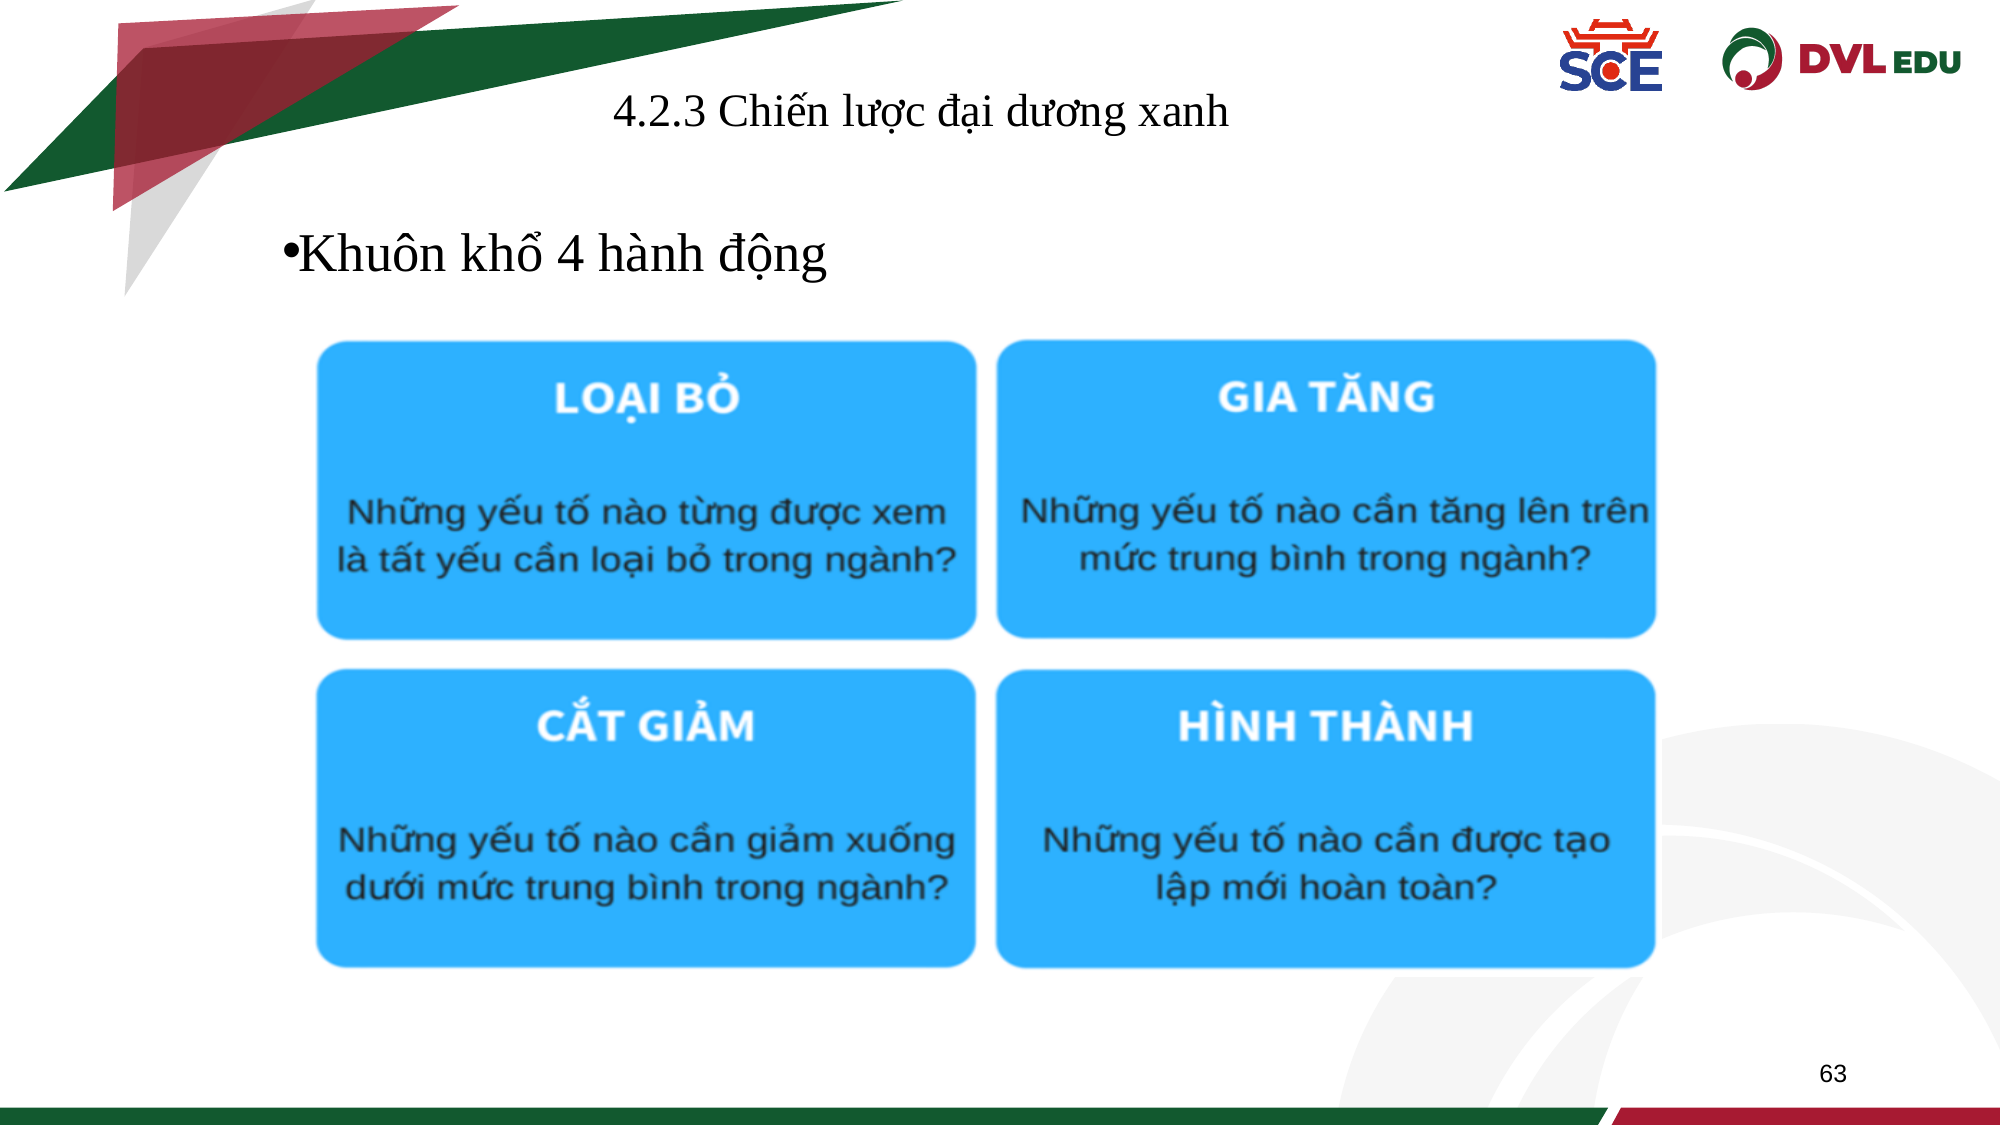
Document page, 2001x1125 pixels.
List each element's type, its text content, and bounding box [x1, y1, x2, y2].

title 4.2.3 Chiến lược đại dương xanh [598, 78, 1513, 144]
text_box 63 [1412, 1042, 1863, 1103]
picture [1559, 19, 1667, 91]
picture [1722, 27, 1961, 91]
picture [310, 327, 1662, 977]
list Khuôn khổ 4 hành động [267, 176, 1707, 291]
